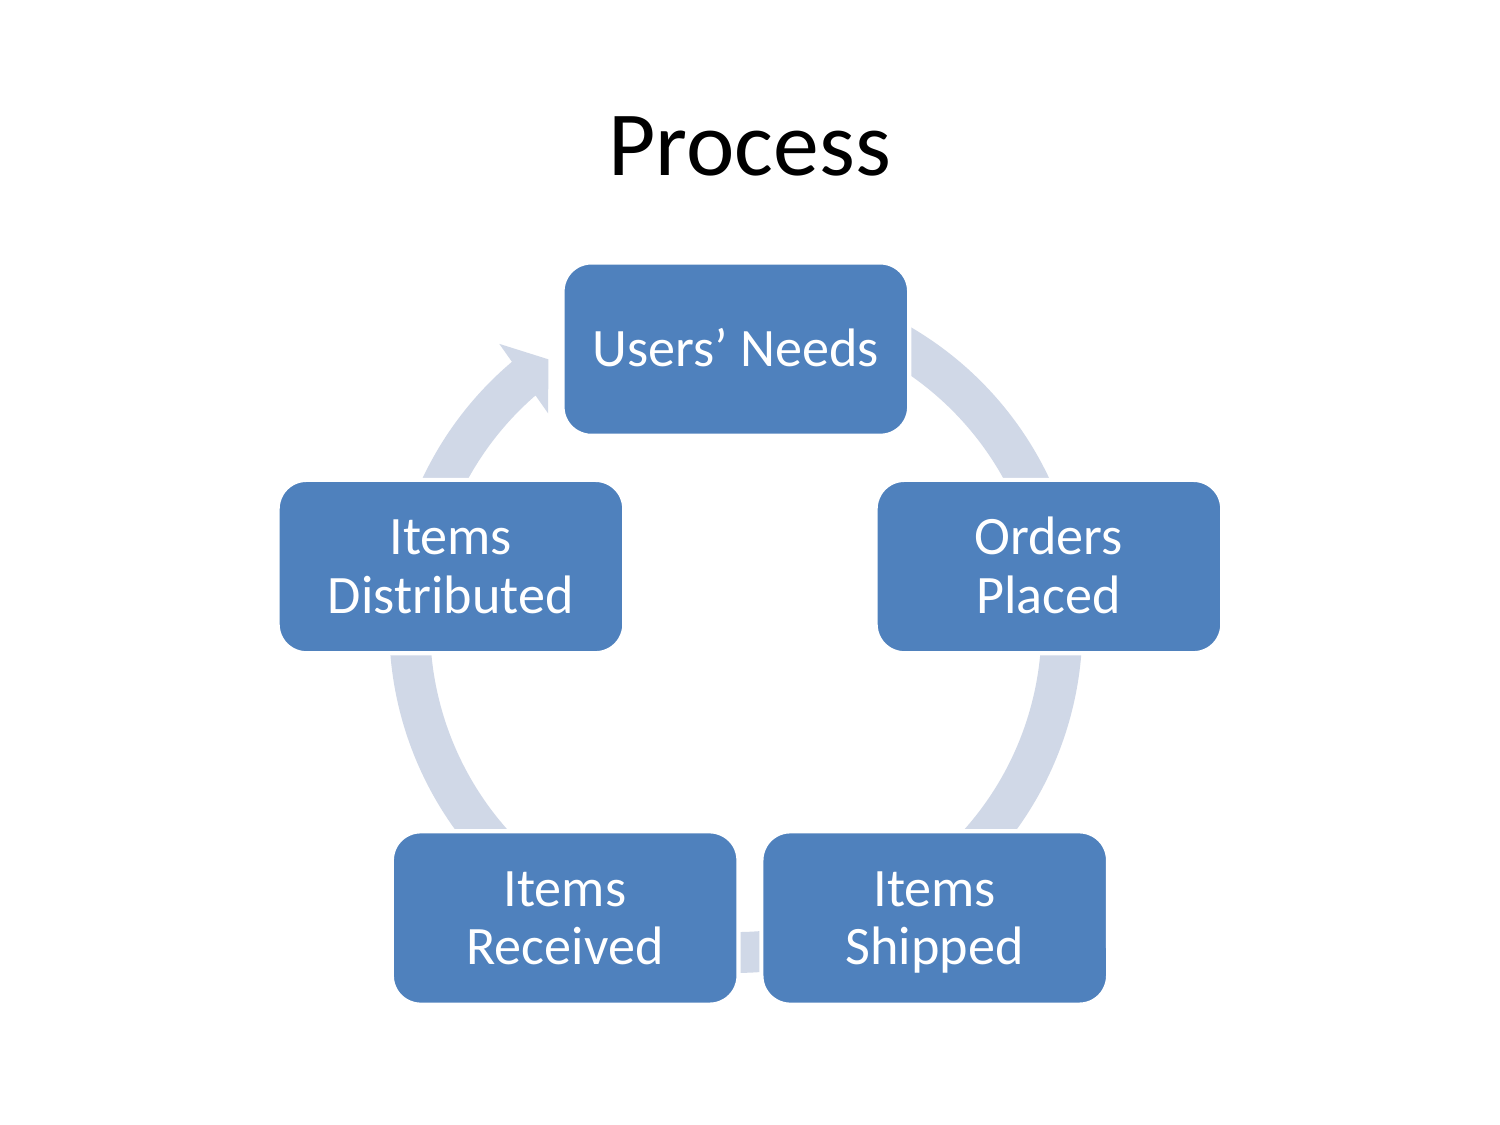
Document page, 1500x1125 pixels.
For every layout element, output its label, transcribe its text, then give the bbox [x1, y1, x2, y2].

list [74, 262, 1426, 1006]
title Process [75, 45, 1425, 233]
